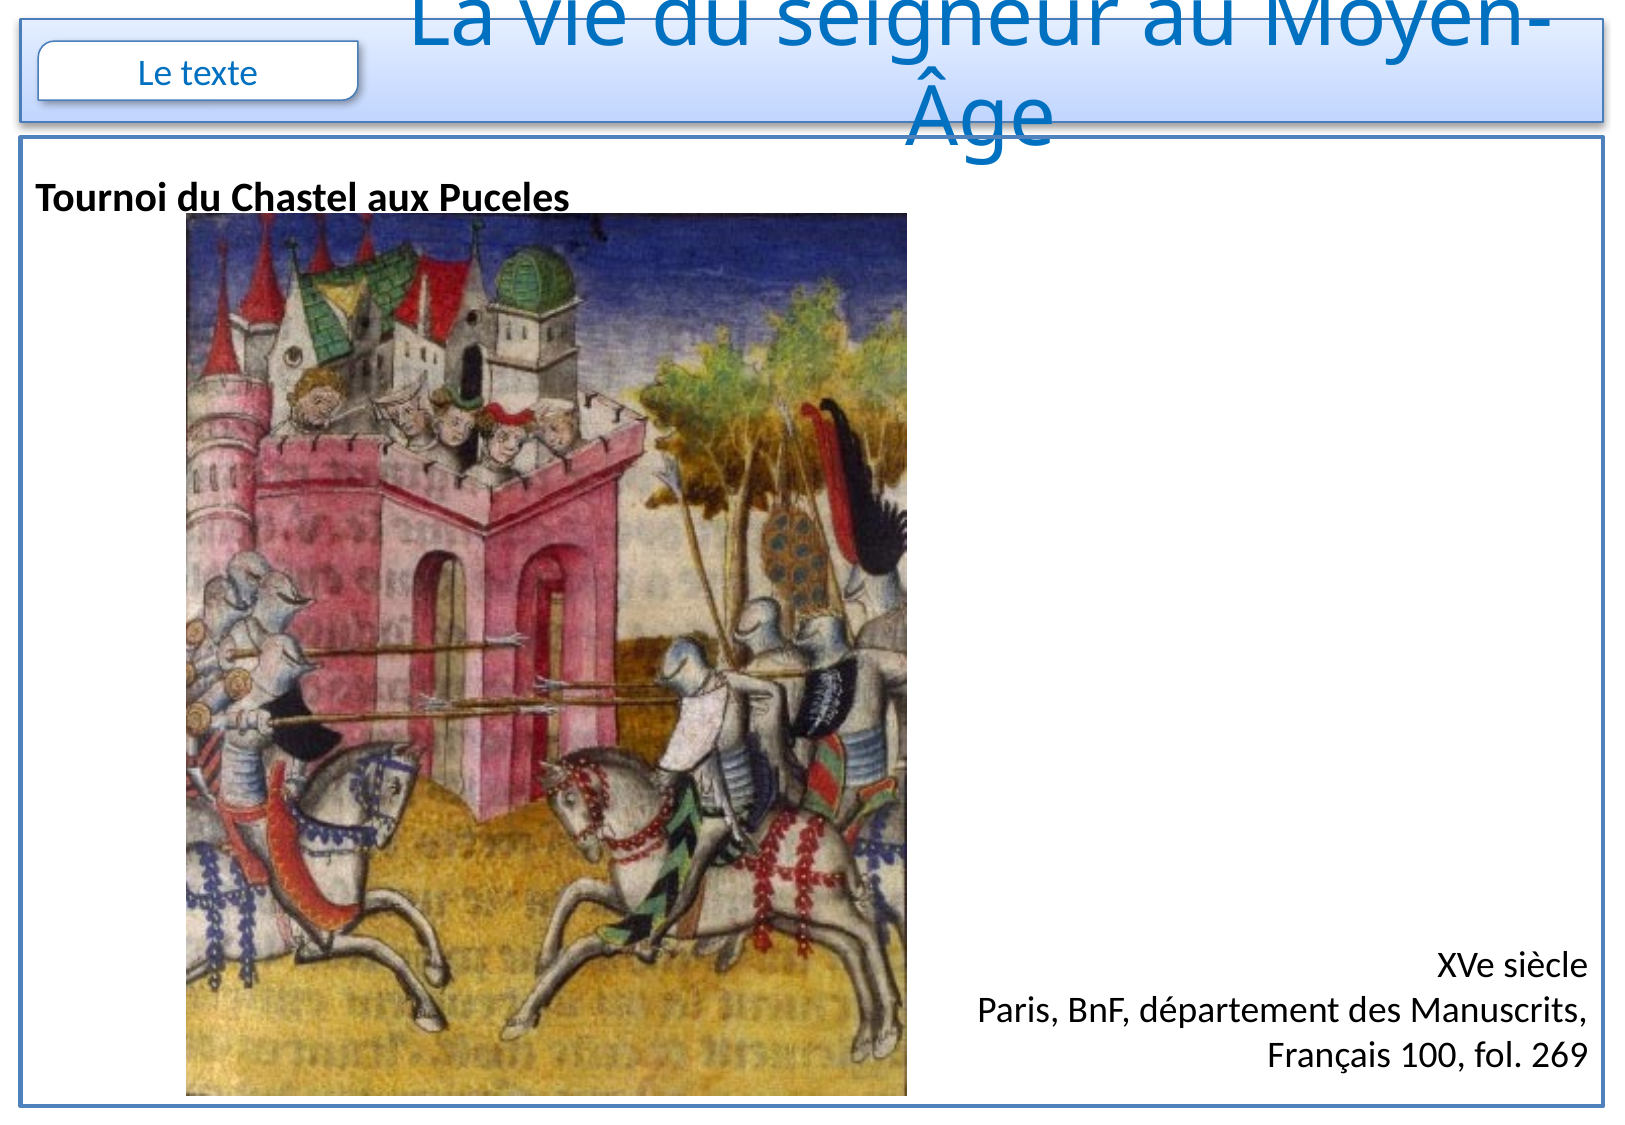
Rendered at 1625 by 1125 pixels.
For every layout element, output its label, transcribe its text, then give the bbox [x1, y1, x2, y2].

list Tournoi du Chastel aux Puceles XVe siècle Paris, BnF, département des Manuscrits, Français 100, fol. 269 [18, 135, 1605, 1108]
title La vie du seigneur au Moyen-Âge [357, 4, 1604, 120]
picture [185, 212, 907, 1096]
